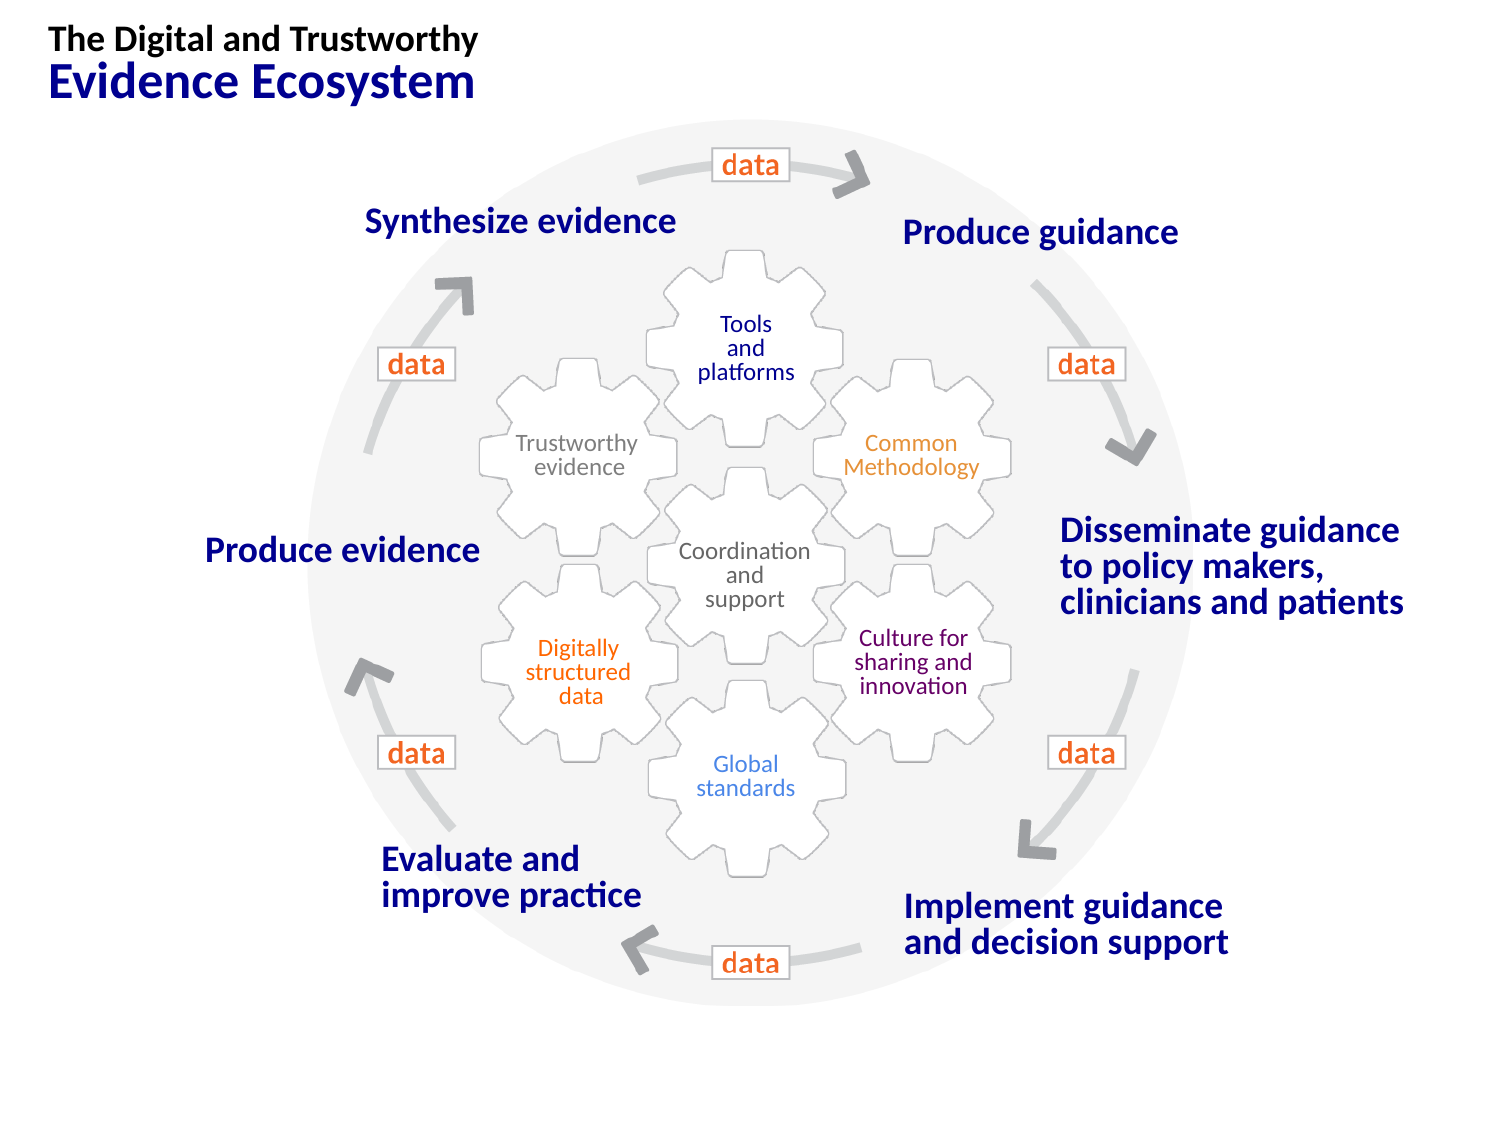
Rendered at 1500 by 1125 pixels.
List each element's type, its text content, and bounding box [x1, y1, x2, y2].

text_box Disseminate guidance to policy makers, clinicians and patients [1045, 506, 1429, 630]
text_box Synthesize evidence [349, 196, 814, 248]
picture [307, 119, 1193, 1006]
text_box Implement guidance and decision support [888, 882, 1273, 970]
text_box Produce evidence [190, 526, 655, 579]
text_box Produce guidance [888, 208, 1353, 260]
text_box Evaluate and improve practice [366, 835, 716, 923]
